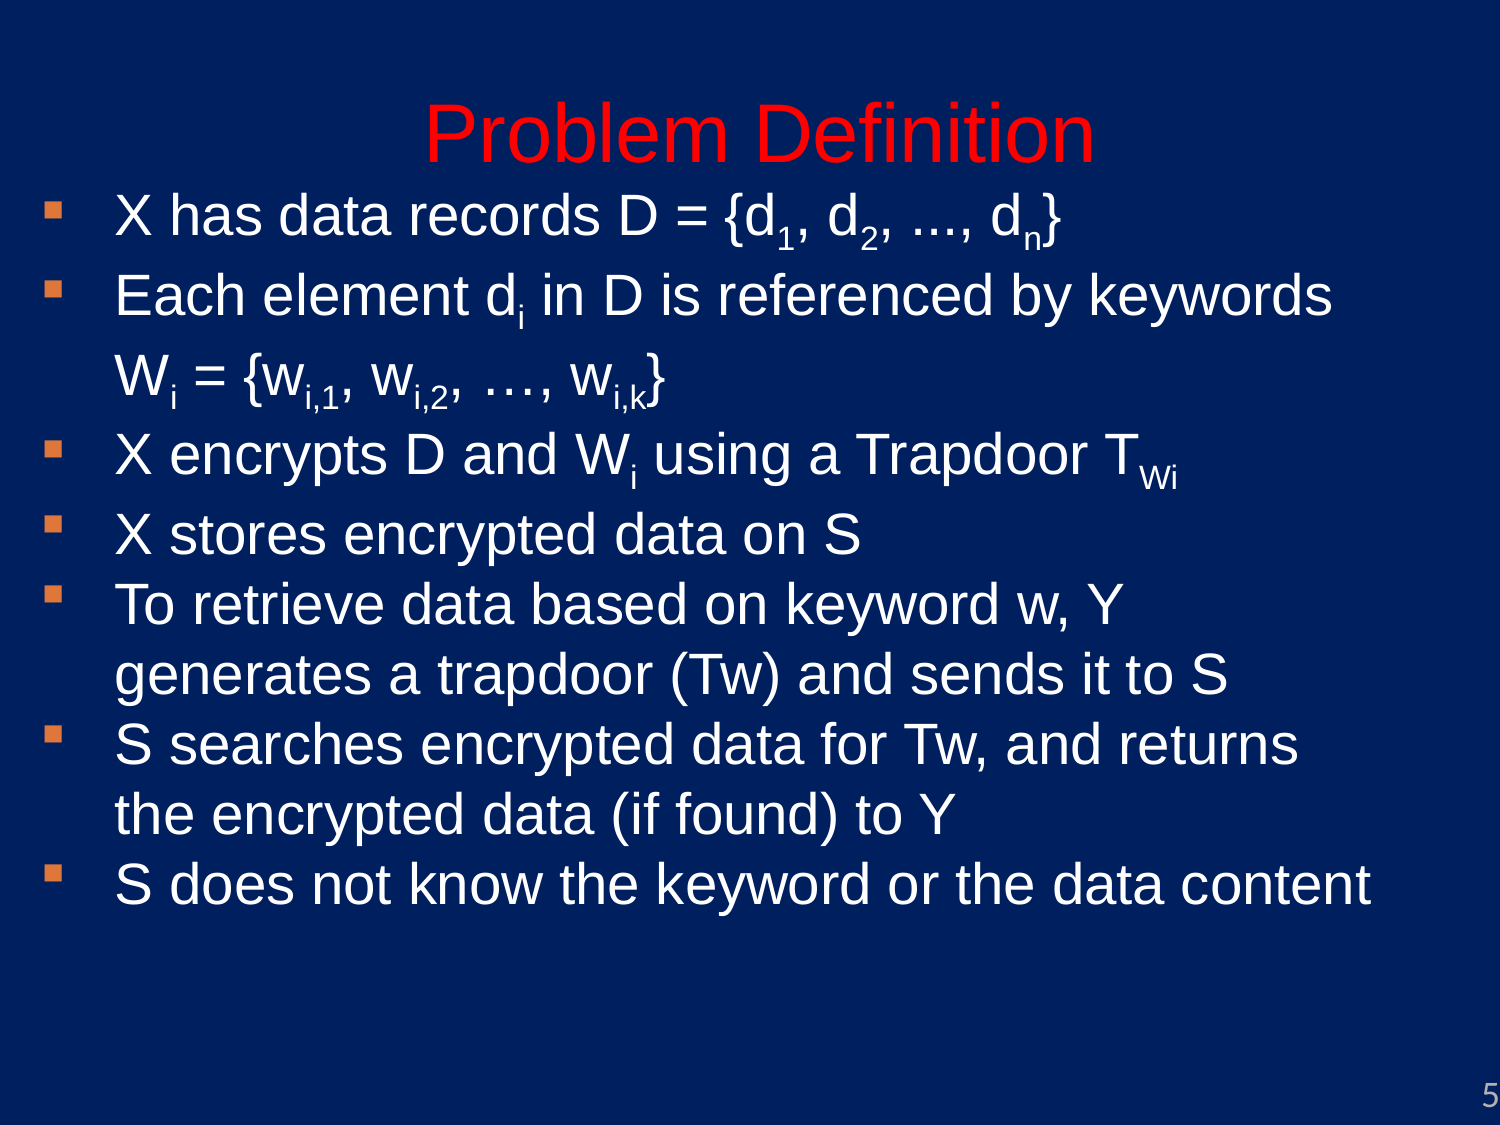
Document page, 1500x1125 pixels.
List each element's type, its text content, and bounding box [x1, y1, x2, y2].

slide_number 5 [1437, 1069, 1500, 1125]
title Problem Definition [44, 53, 1456, 267]
text_box X has data records D = {d1, d2, ..., dn} Each element di in D is referenced by keywords Wi = {wi,1, wi,2, …, wi,k} X encrypts D and Wi using a Trapdoor TWi X stores encrypted data on S To retrieve data based on keyword w, Y generates a trapdoor (Tw) and sends it to S S searches encrypted data for Tw, and returns the encrypted data (if found) to Y S does not know the keyword or the data content [37, 177, 1375, 916]
